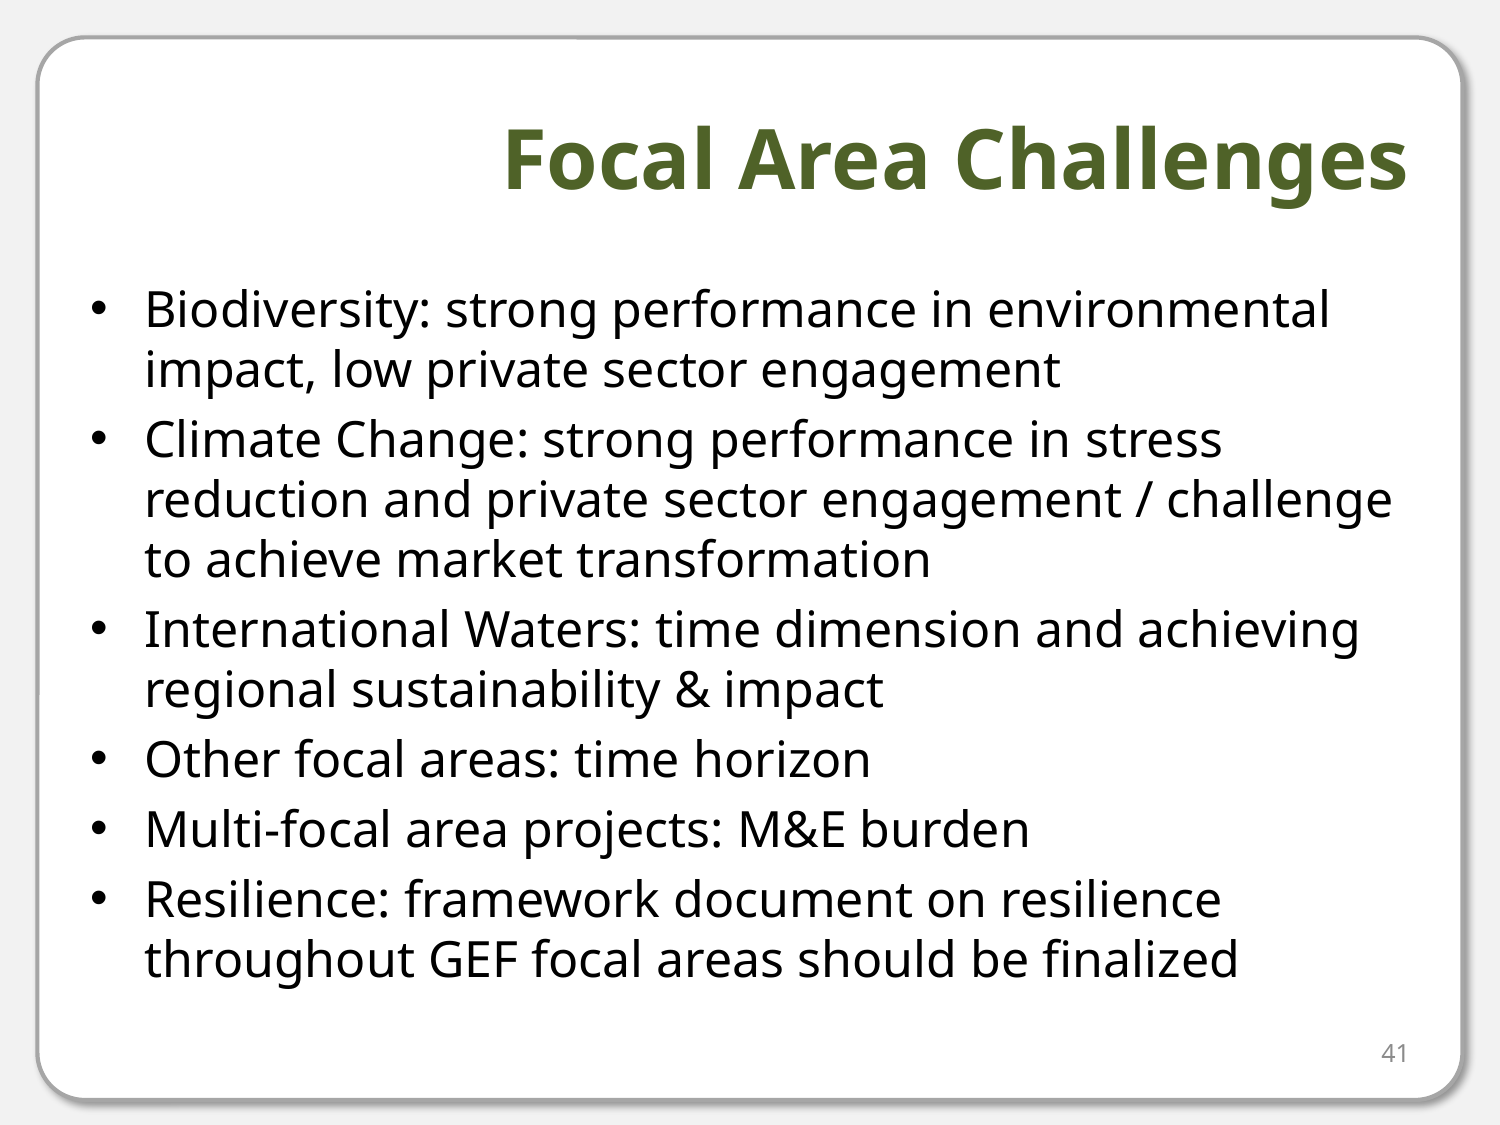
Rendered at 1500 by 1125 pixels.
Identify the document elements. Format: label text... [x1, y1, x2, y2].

list Biodiversity: strong performance in environmental impact, low private sector engagement Climate Change: strong performance in stress reduction and private sector engagement / challenge to achieve market transformation International Waters: time dimension and achieving regional sustainability & impact Other focal areas: time horizon Multi-focal area projects: M&E burden Resilience: framework document on resilience throughout GEF focal areas should be finalized [75, 270, 1425, 1013]
title Focal Area Challenges [75, 62, 1425, 250]
slide_number 41 [1074, 1025, 1425, 1085]
